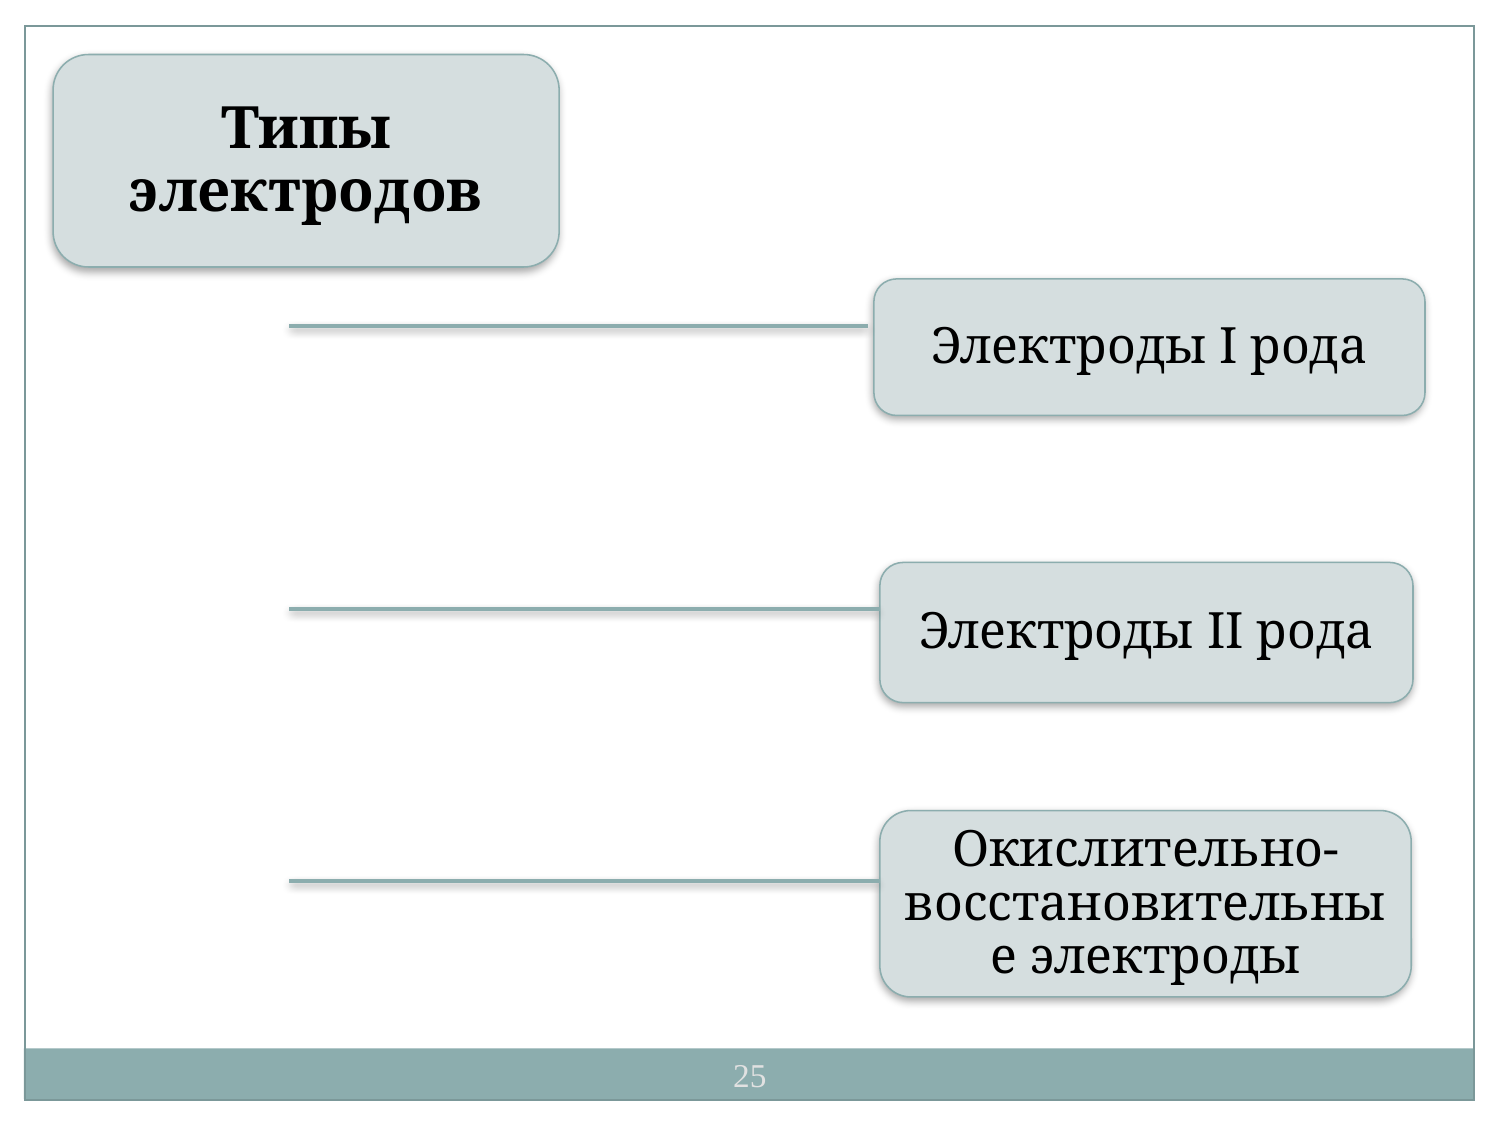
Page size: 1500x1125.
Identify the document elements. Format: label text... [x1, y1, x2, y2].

text_box Электроды II рода [879, 561, 1414, 704]
slide_number 25 [699, 1037, 800, 1110]
text_box Электроды I рода [873, 278, 1426, 417]
text_box Типы электродов [52, 53, 560, 268]
text_box Окислительно-восстановительные электроды [879, 809, 1413, 998]
